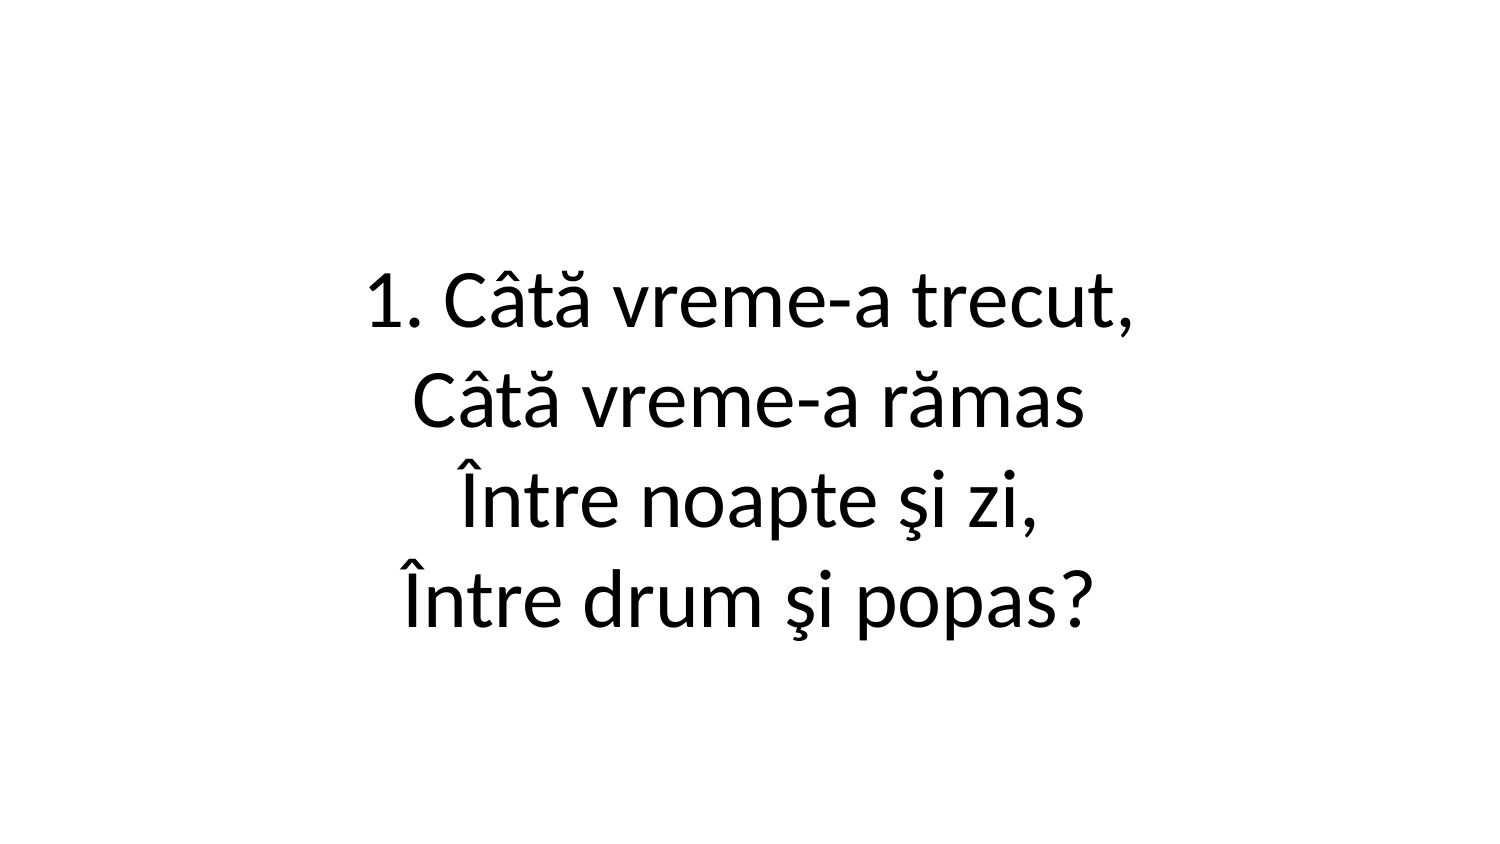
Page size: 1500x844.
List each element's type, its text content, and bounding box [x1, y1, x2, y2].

text_box 1. Câtă vreme-a trecut, Câtă vreme-a rămas Între noapte şi zi, Între drum şi popas? [347, 192, 1153, 652]
